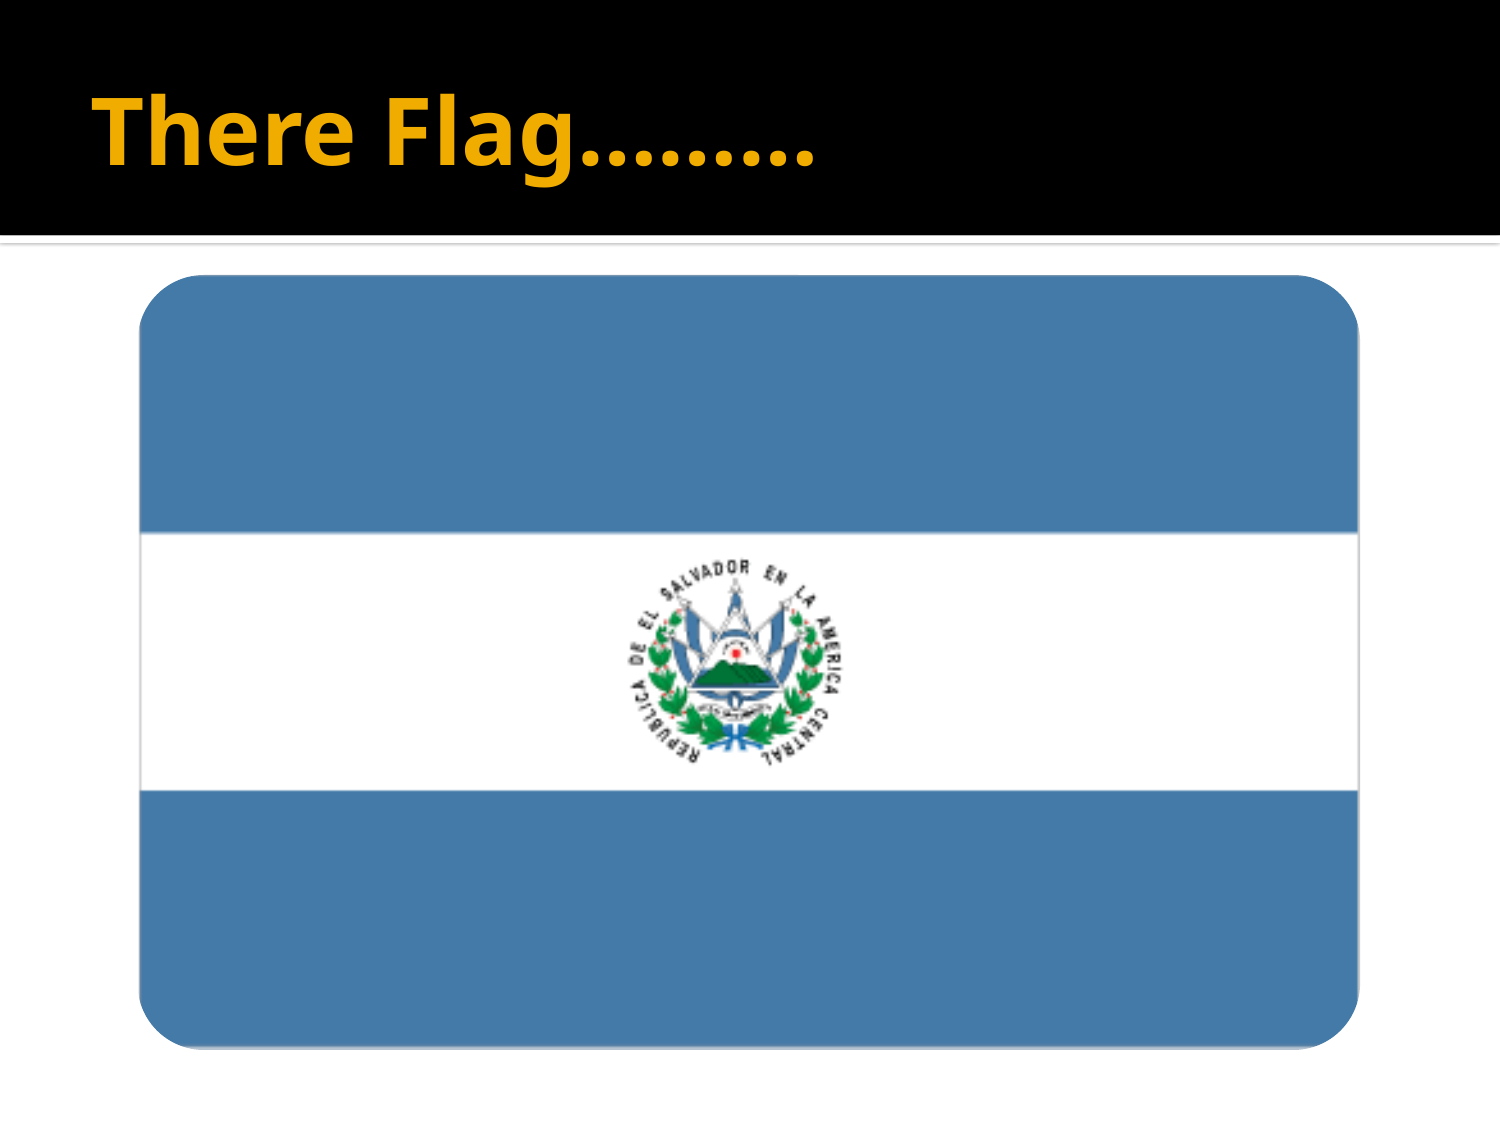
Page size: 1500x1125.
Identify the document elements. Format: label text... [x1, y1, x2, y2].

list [137, 274, 1361, 1050]
title There Flag……… [75, 25, 1425, 231]
